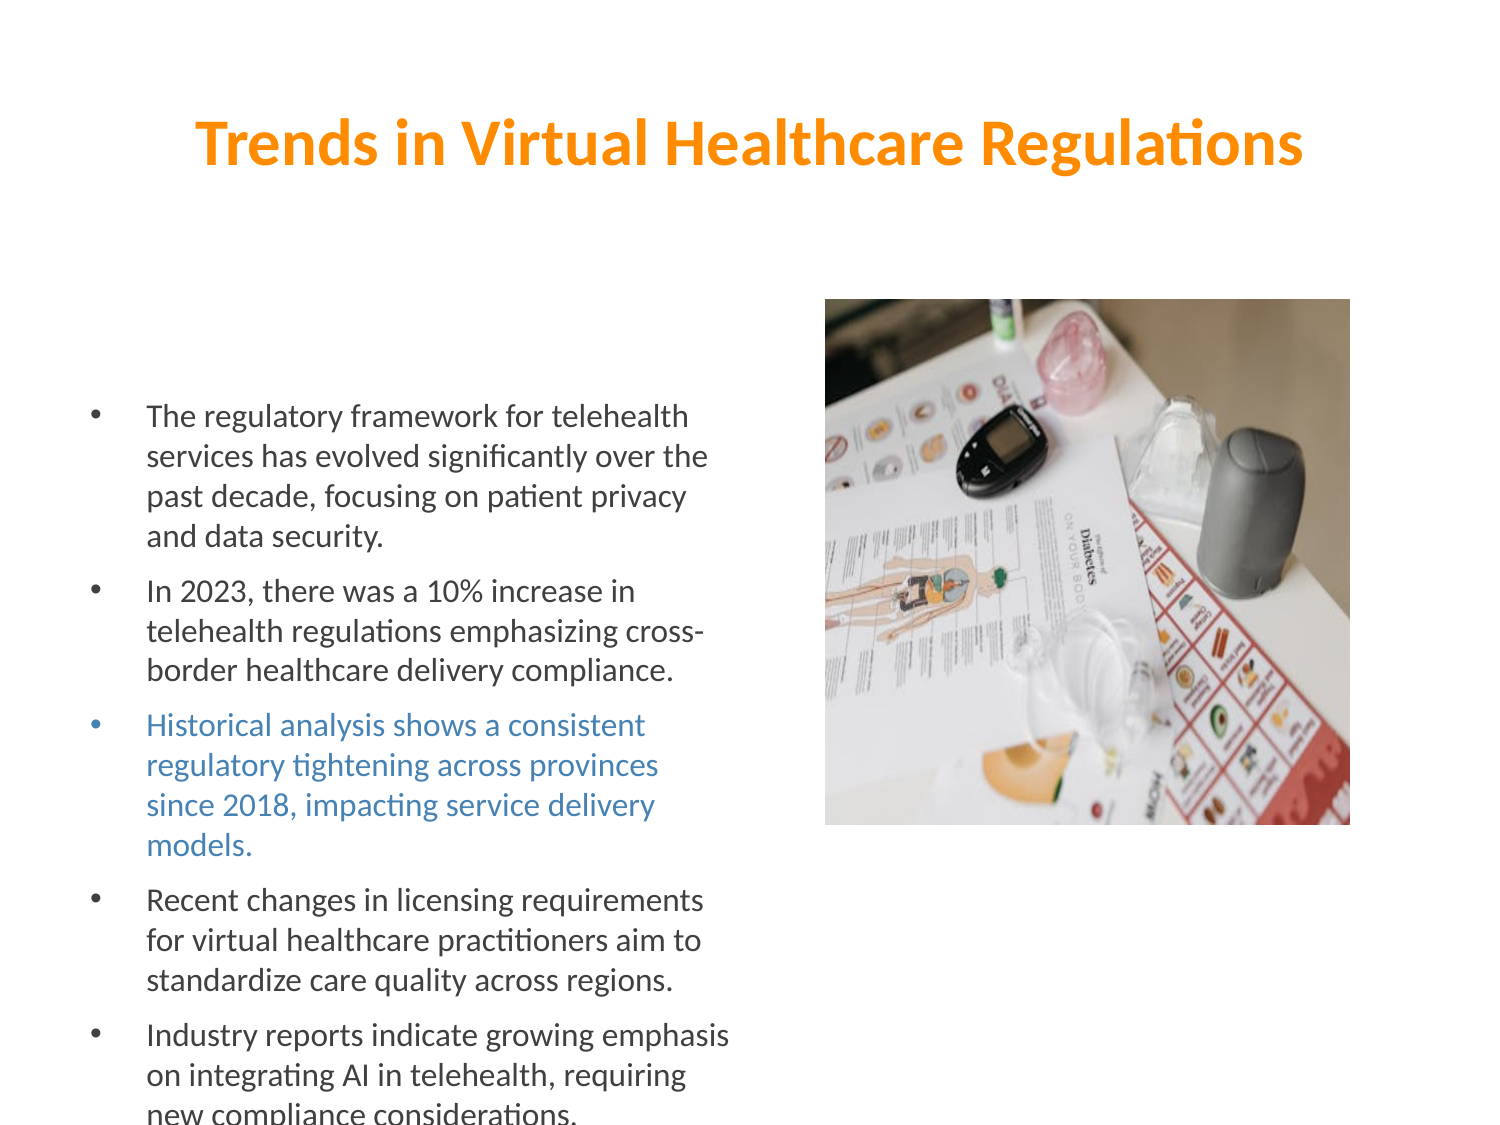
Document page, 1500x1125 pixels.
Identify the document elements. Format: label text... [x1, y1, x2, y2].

title Trends in Virtual Healthcare Regulations [75, 45, 1425, 233]
list The regulatory framework for telehealth services has evolved significantly over the past decade, focusing on patient privacy and data security. In 2023, there was a 10% increase in telehealth regulations emphasizing cross-border healthcare delivery compliance. Historical analysis shows a consistent regulatory tightening across provinces since 2018, impacting service delivery models. Recent changes in licensing requirements for virtual healthcare practitioners aim to standardize care quality across regions. Industry reports indicate growing emphasis on integrating AI in telehealth, requiring new compliance considerations. Discussions around telemedicine reimbursement policies have been prominent, affecting billing practices but not audit costs. The adoption of international telemedicine standards has gradually influenced domestic policy adjustments. [75, 299, 750, 900]
picture [824, 299, 1351, 826]
